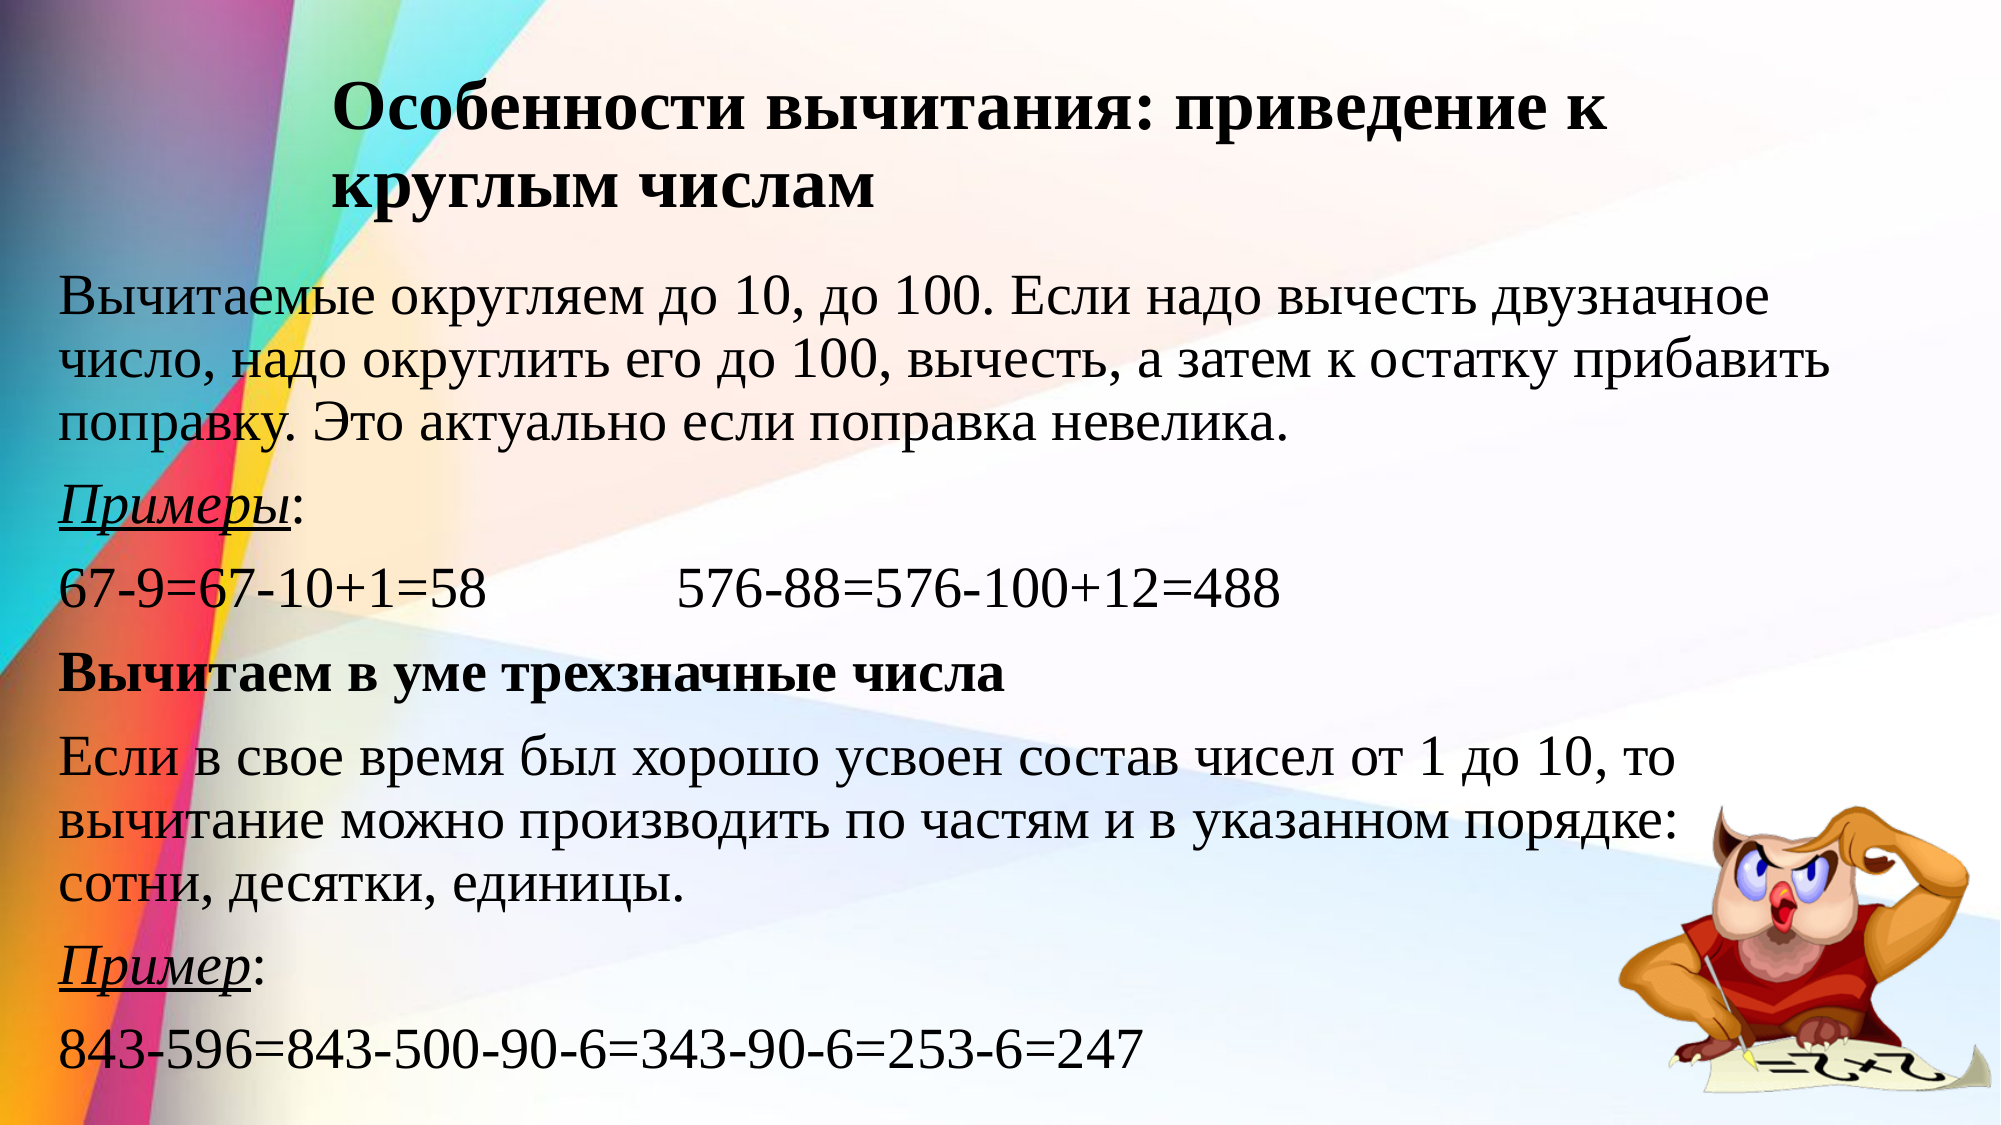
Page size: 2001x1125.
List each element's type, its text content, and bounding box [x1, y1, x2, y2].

title Особенности вычитания: приведение к круглым числам [316, 59, 1815, 256]
list Вычитаемые округляем до 10, до 100. Если надо вычесть двузначное число, надо округлить его до 100, вычесть, а затем к остатку прибавить поправку. Это актуально если поправка невелика. Примеры: 67-9=67-10+1=58 576-88=576-100+12=488 Вычитаем в уме трехзначные числа Если в свое время был хорошо усвоен состав чисел от 1 до 10, то вычитание можно производить по частям и в указанном порядке: сотни, десятки, единицы. Пример: 843-596=843-500-90-6=343-90-6=253-6=247 [43, 256, 1863, 1101]
picture [0, 0, 2001, 1125]
